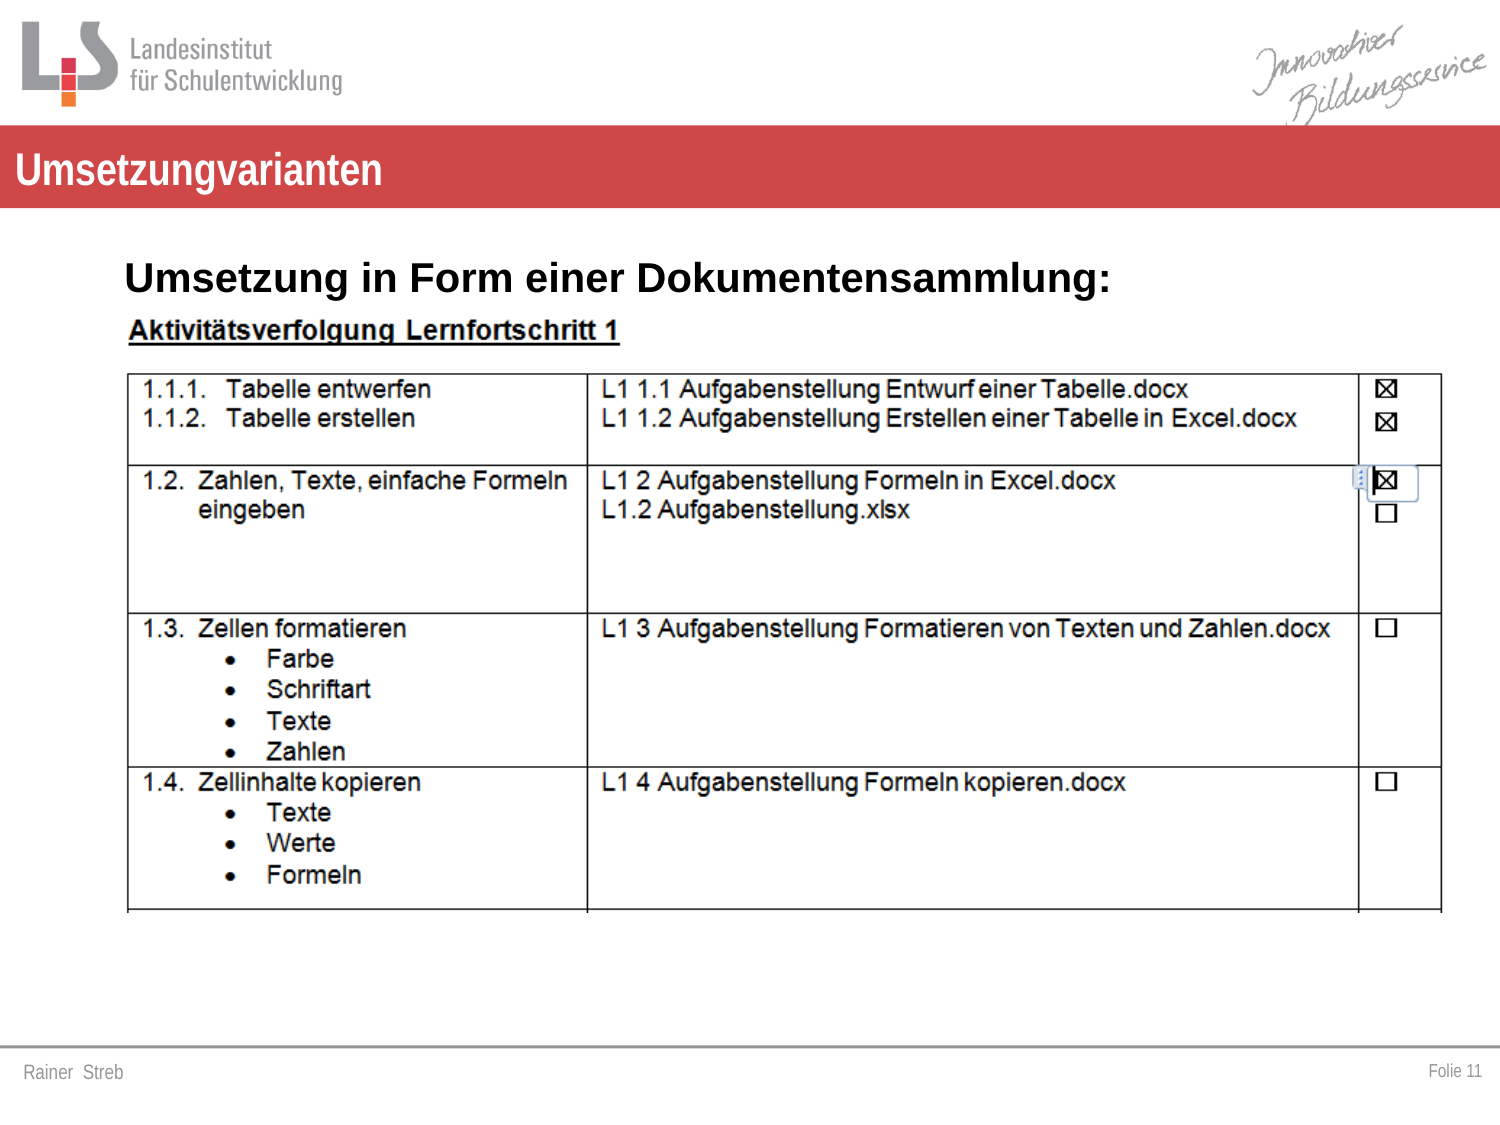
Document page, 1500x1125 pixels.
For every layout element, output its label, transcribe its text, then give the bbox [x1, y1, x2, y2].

title Umsetzungvarianten [0, 125, 1500, 209]
picture [123, 314, 1451, 913]
picture [1252, 24, 1487, 125]
list Umsetzung in Form einer Dokumentensammlung: [64, 243, 1447, 1024]
picture [20, 20, 346, 107]
